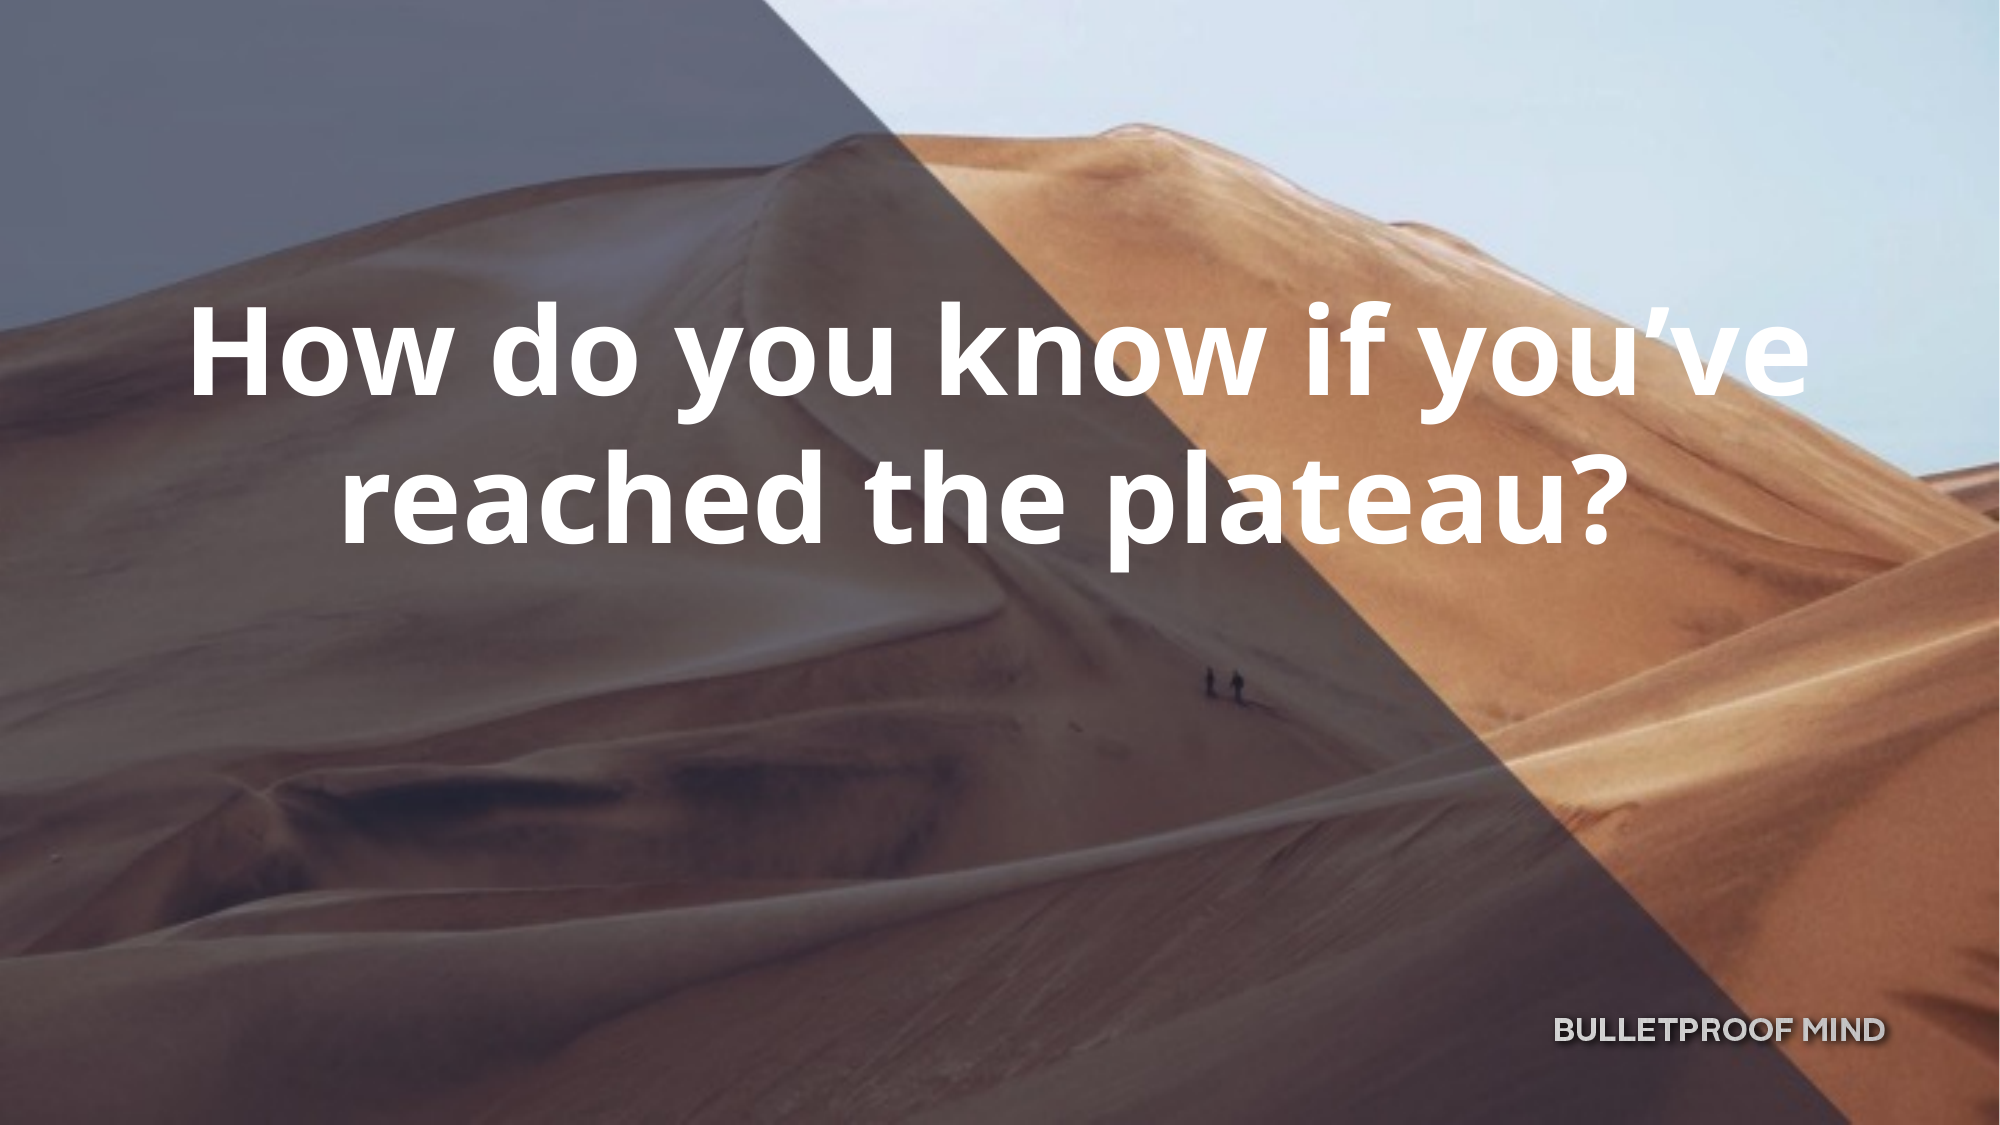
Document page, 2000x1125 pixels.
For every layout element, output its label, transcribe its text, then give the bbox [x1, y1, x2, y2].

list How do you know if you’ve reached the plateau? [99, 262, 1900, 1005]
picture [0, 0, 2000, 1125]
